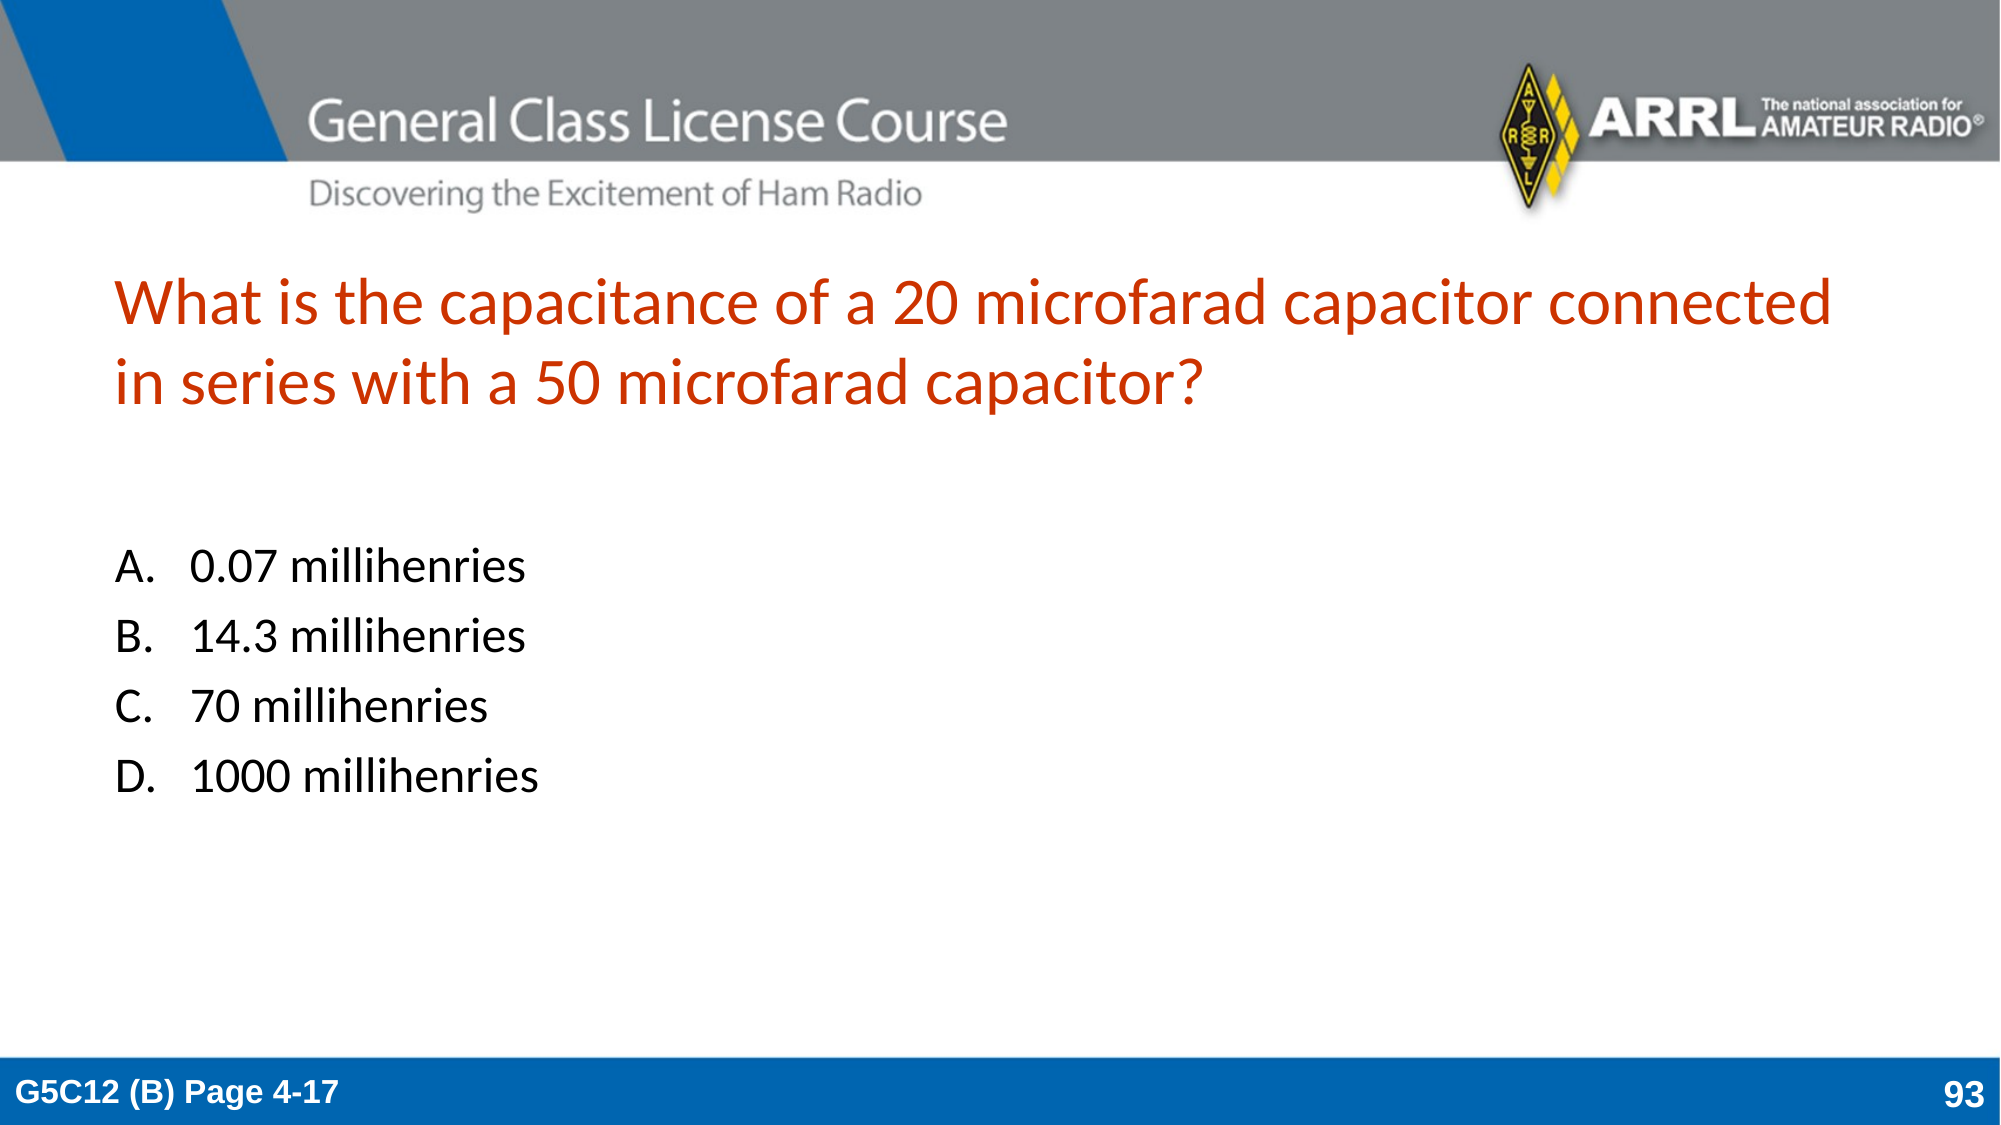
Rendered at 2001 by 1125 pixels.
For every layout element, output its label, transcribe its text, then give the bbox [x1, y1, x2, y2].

text_box 93 [1875, 1062, 2000, 1123]
list 0.07 millihenries 14.3 millihenries 70 millihenries 1000 millihenries [99, 525, 1900, 1005]
picture [0, 0, 2001, 1125]
title What is the capacitance of a 20 microfarad capacitor connected in series with a 50 microfarad capacitor? [99, 249, 1900, 388]
text_box G5C12 (B) Page 4-17 [0, 1062, 1313, 1118]
